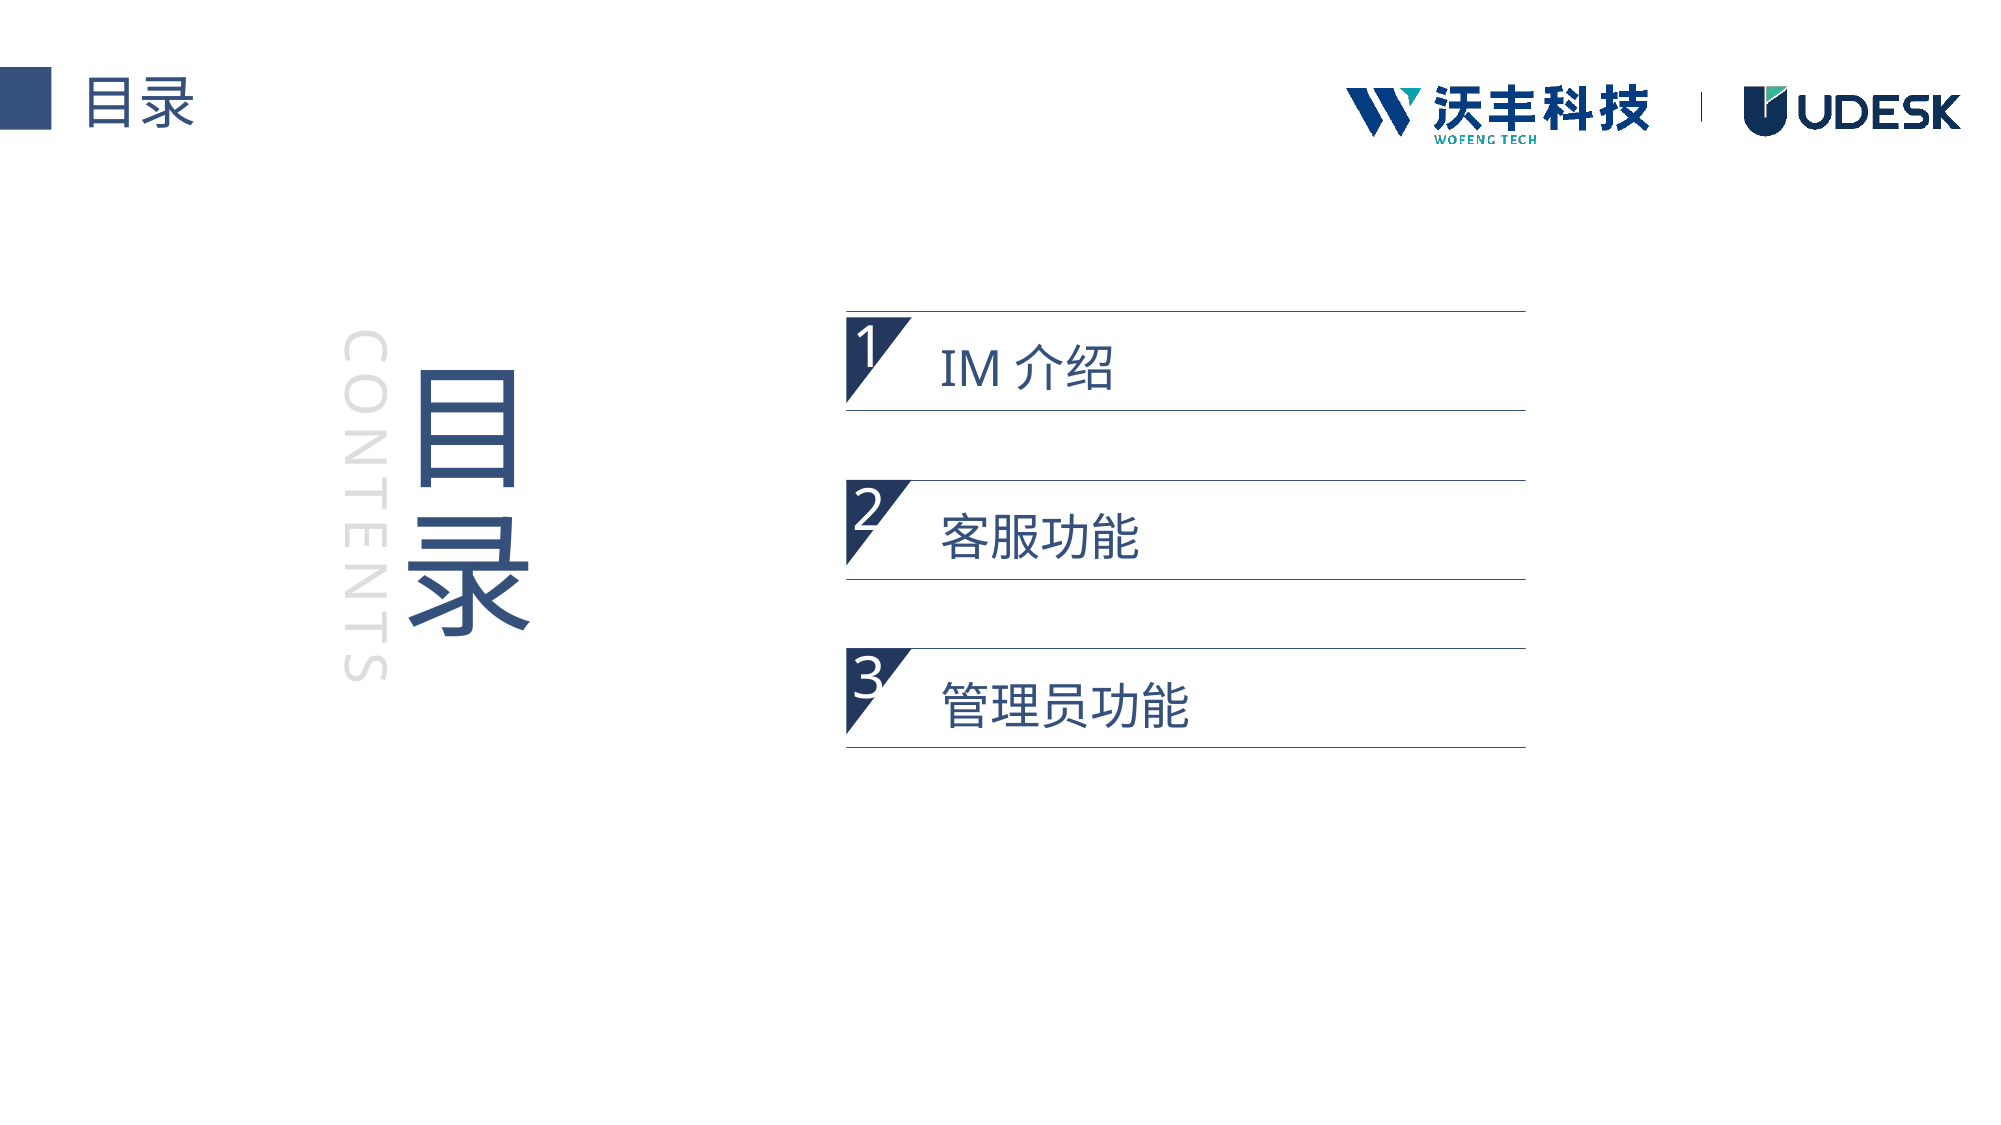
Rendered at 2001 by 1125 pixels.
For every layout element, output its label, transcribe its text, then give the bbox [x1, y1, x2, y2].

text_box 2 [844, 477, 914, 568]
text_box 管理员功能 [846, 745, 1526, 750]
text_box 1 [844, 315, 914, 405]
text_box 3 [844, 646, 914, 737]
text_box IM介绍 [846, 408, 1526, 412]
picture [1344, 32, 1982, 185]
text_box 客服功能 [914, 478, 1526, 482]
text_box 管理员功能 [913, 646, 1526, 651]
text_box 目 录 [403, 281, 586, 734]
text_box 客服功能 [846, 577, 1526, 581]
text_box CONTENTS [324, 203, 403, 809]
text_box IM介绍 [846, 309, 1526, 313]
text_box 目录 [79, 73, 197, 137]
